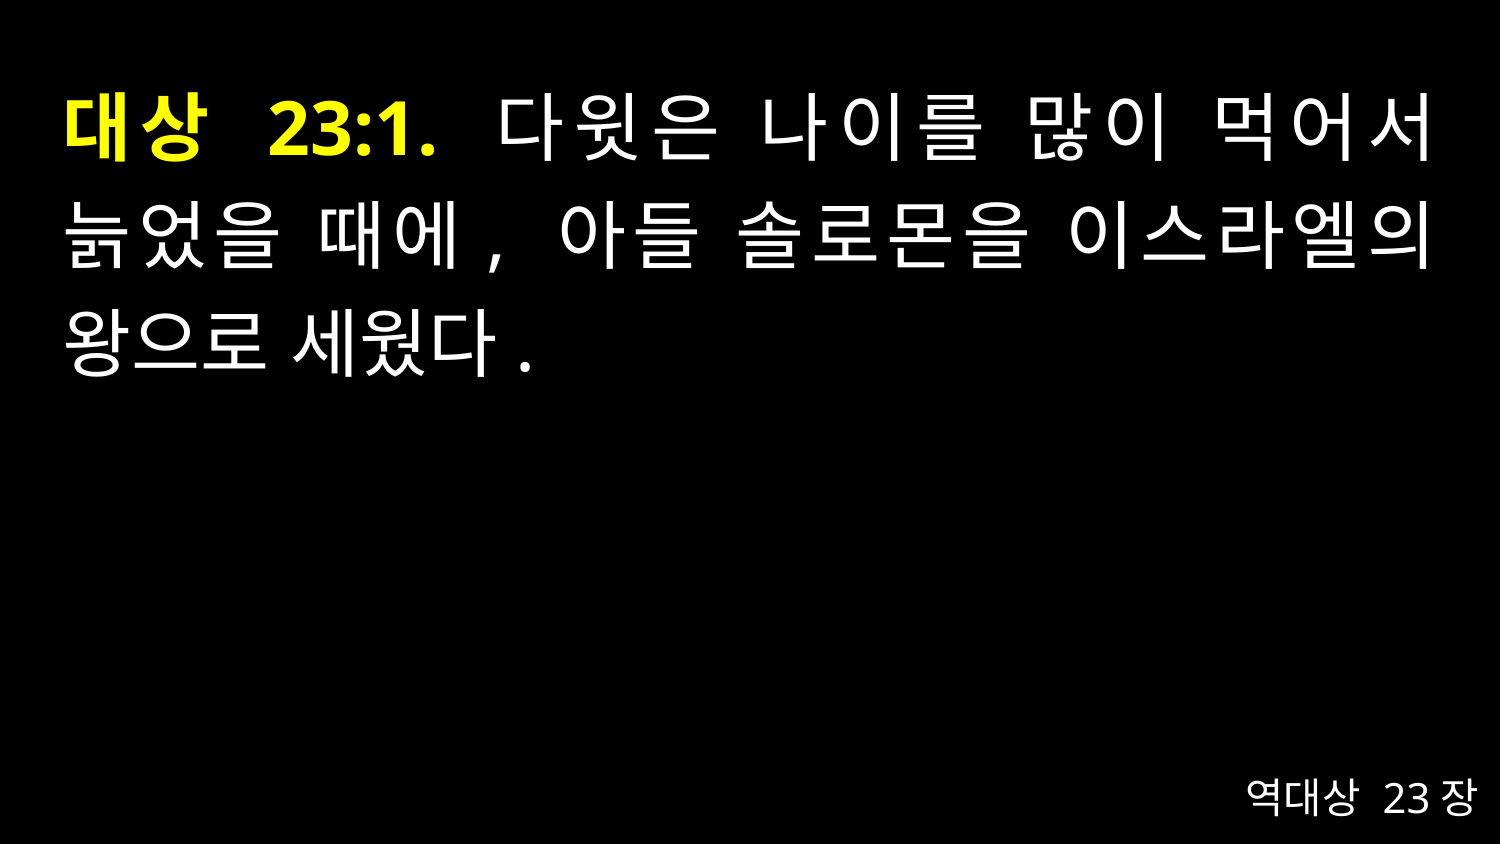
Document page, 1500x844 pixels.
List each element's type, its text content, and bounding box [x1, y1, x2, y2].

subtitle 역대상 23장 [916, 770, 1500, 844]
title 대상 23:1. 다윗은 나이를 많이 먹어서 늙었을 때에, 아들 솔로몬을 이스라엘의 왕으로 세웠다. [0, 0, 1500, 844]
